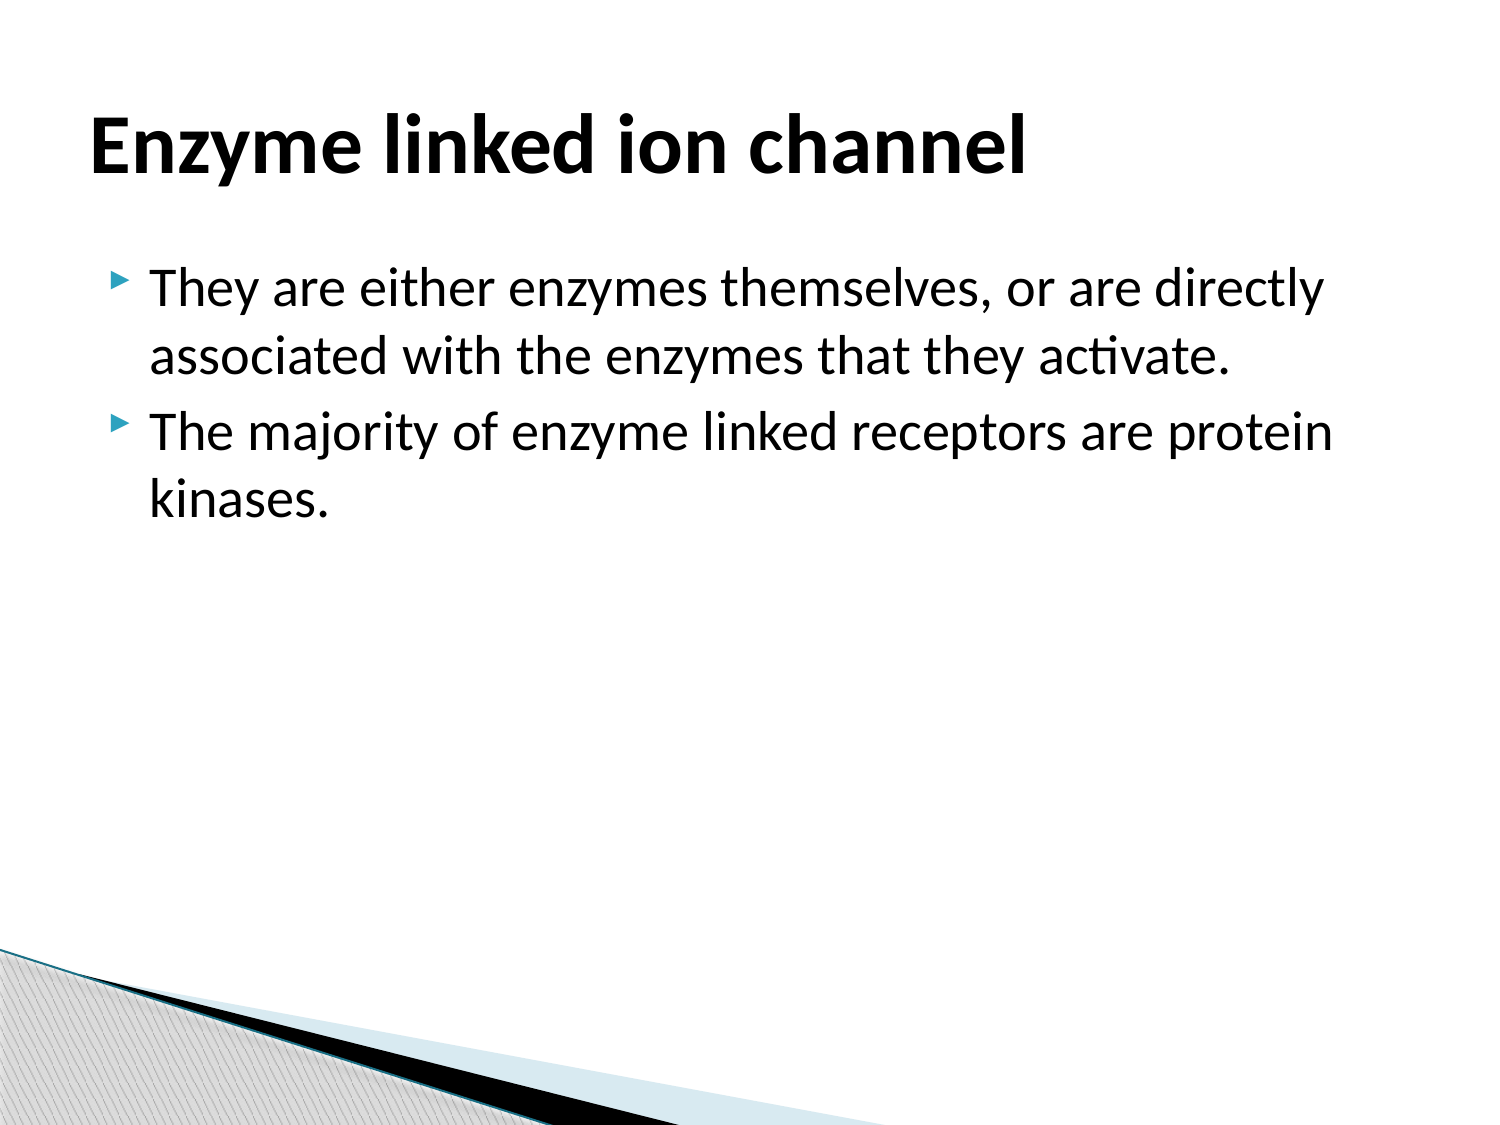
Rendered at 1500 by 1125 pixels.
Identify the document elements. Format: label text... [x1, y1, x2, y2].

title Enzyme linked ion channel [75, 45, 1425, 233]
list They are either enzymes themselves, or are directly associated with the enzymes that they activate. The majority of enzyme linked receptors are protein kinases. [75, 243, 1425, 986]
